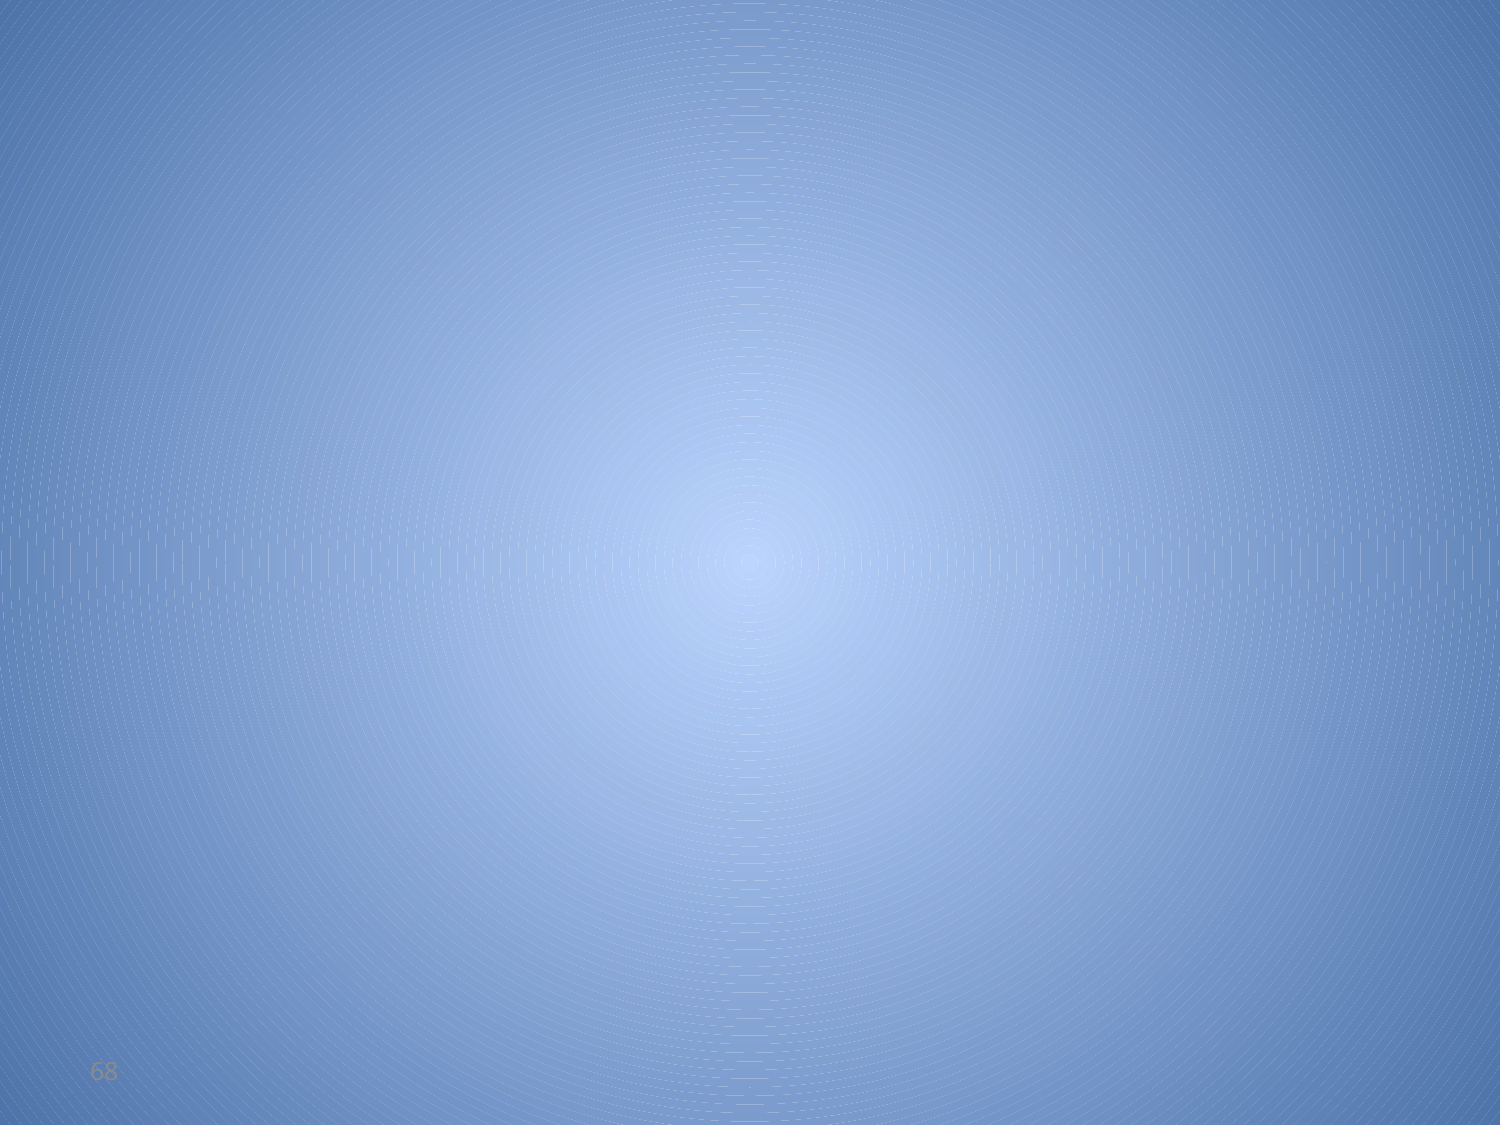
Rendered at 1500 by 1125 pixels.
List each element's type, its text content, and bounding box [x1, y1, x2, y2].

slide_number 68 [75, 1042, 425, 1103]
